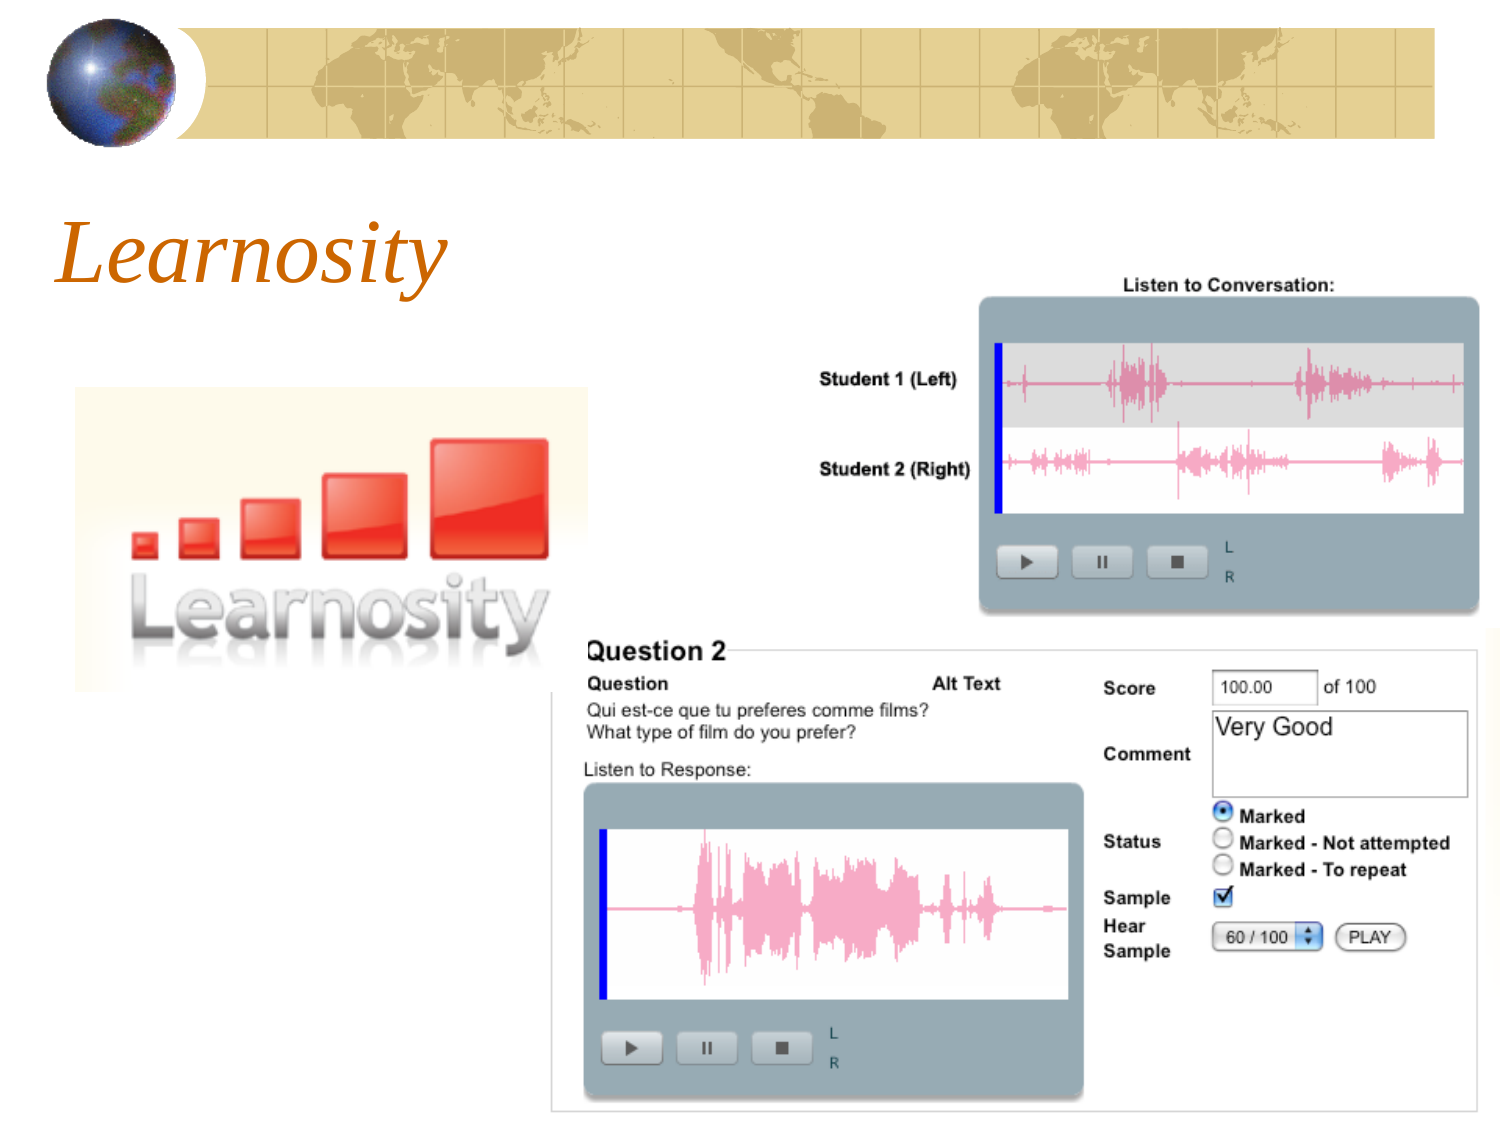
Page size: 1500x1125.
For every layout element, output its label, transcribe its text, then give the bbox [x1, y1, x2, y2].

picture [74, 262, 1500, 1125]
title Learnosity [40, 152, 1316, 341]
picture [42, 14, 190, 151]
